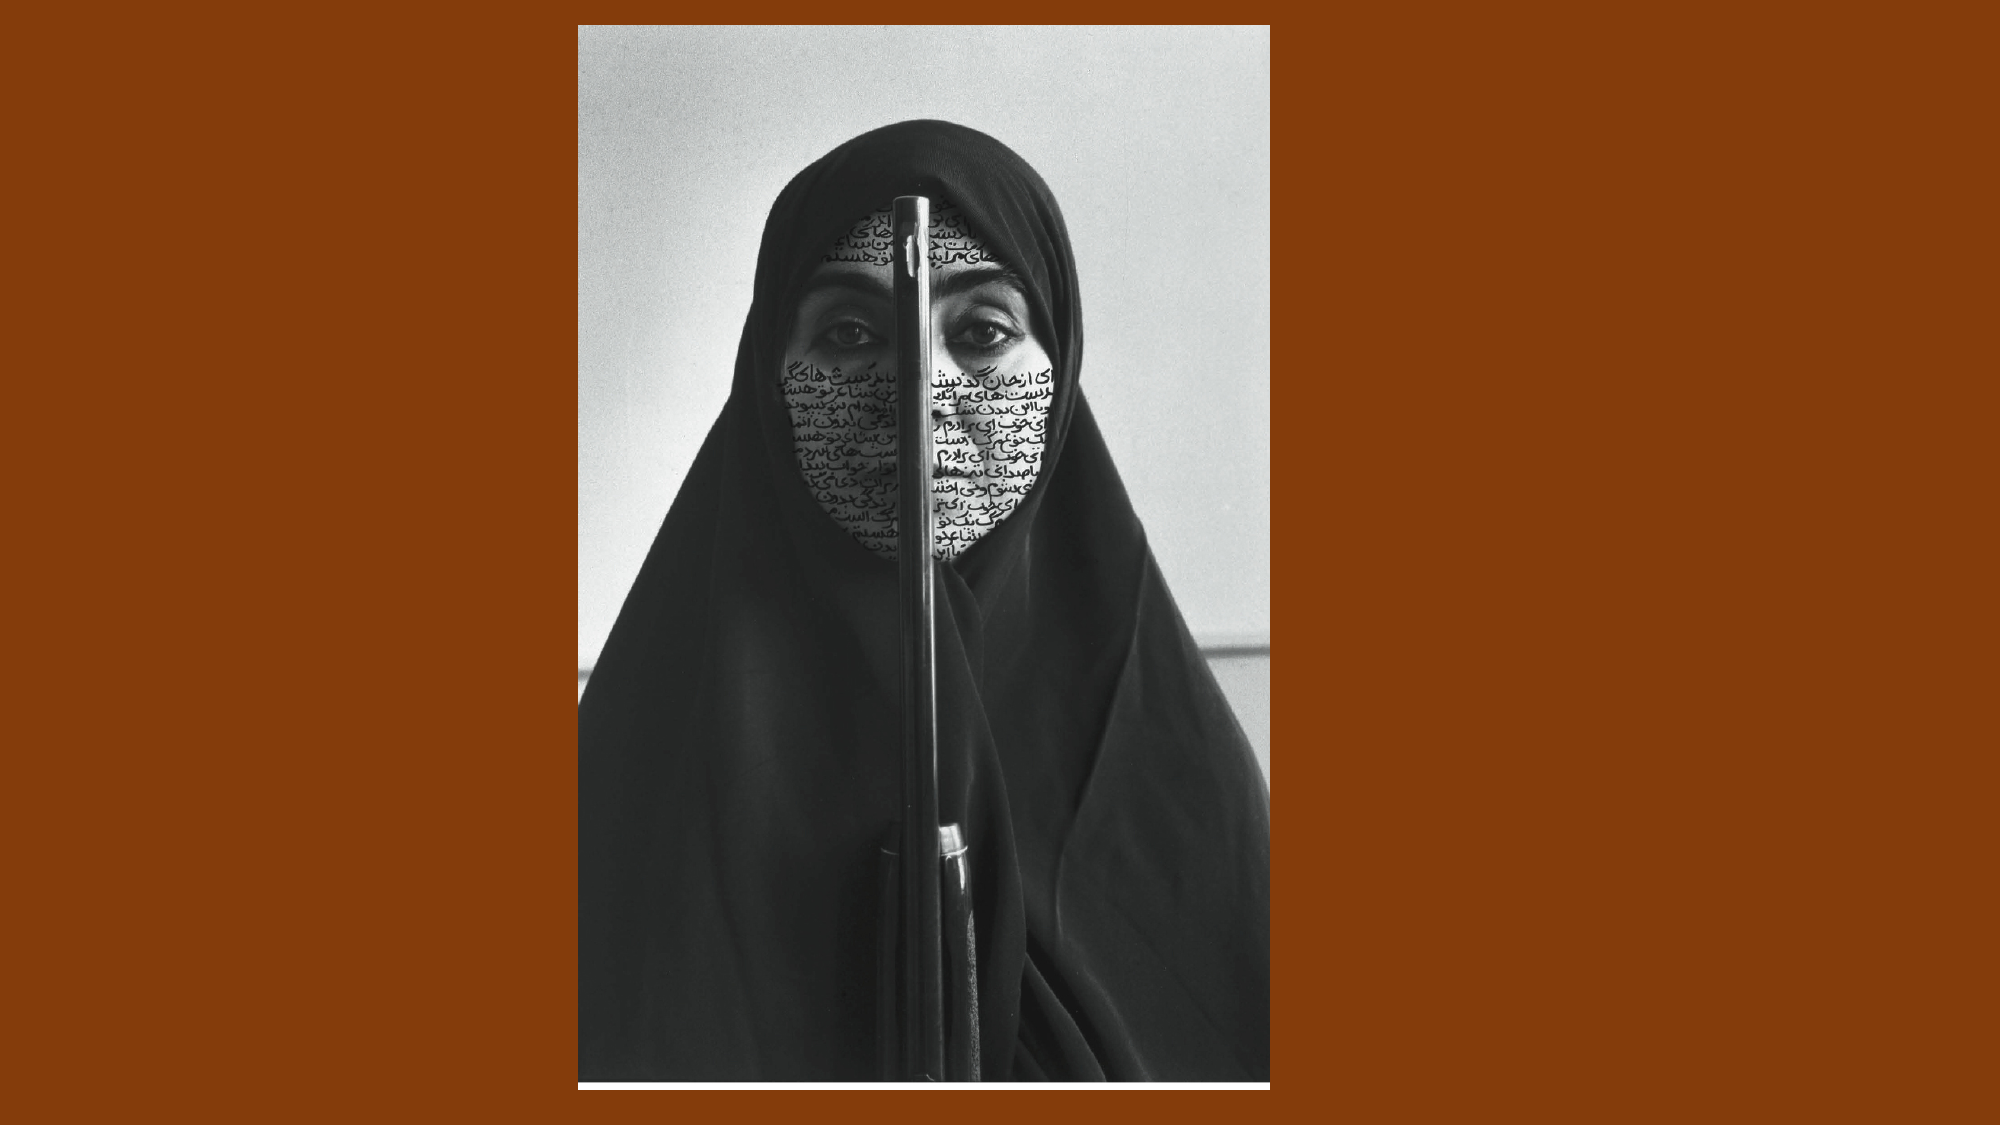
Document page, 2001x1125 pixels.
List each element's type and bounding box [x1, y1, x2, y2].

picture [578, 25, 1270, 1090]
